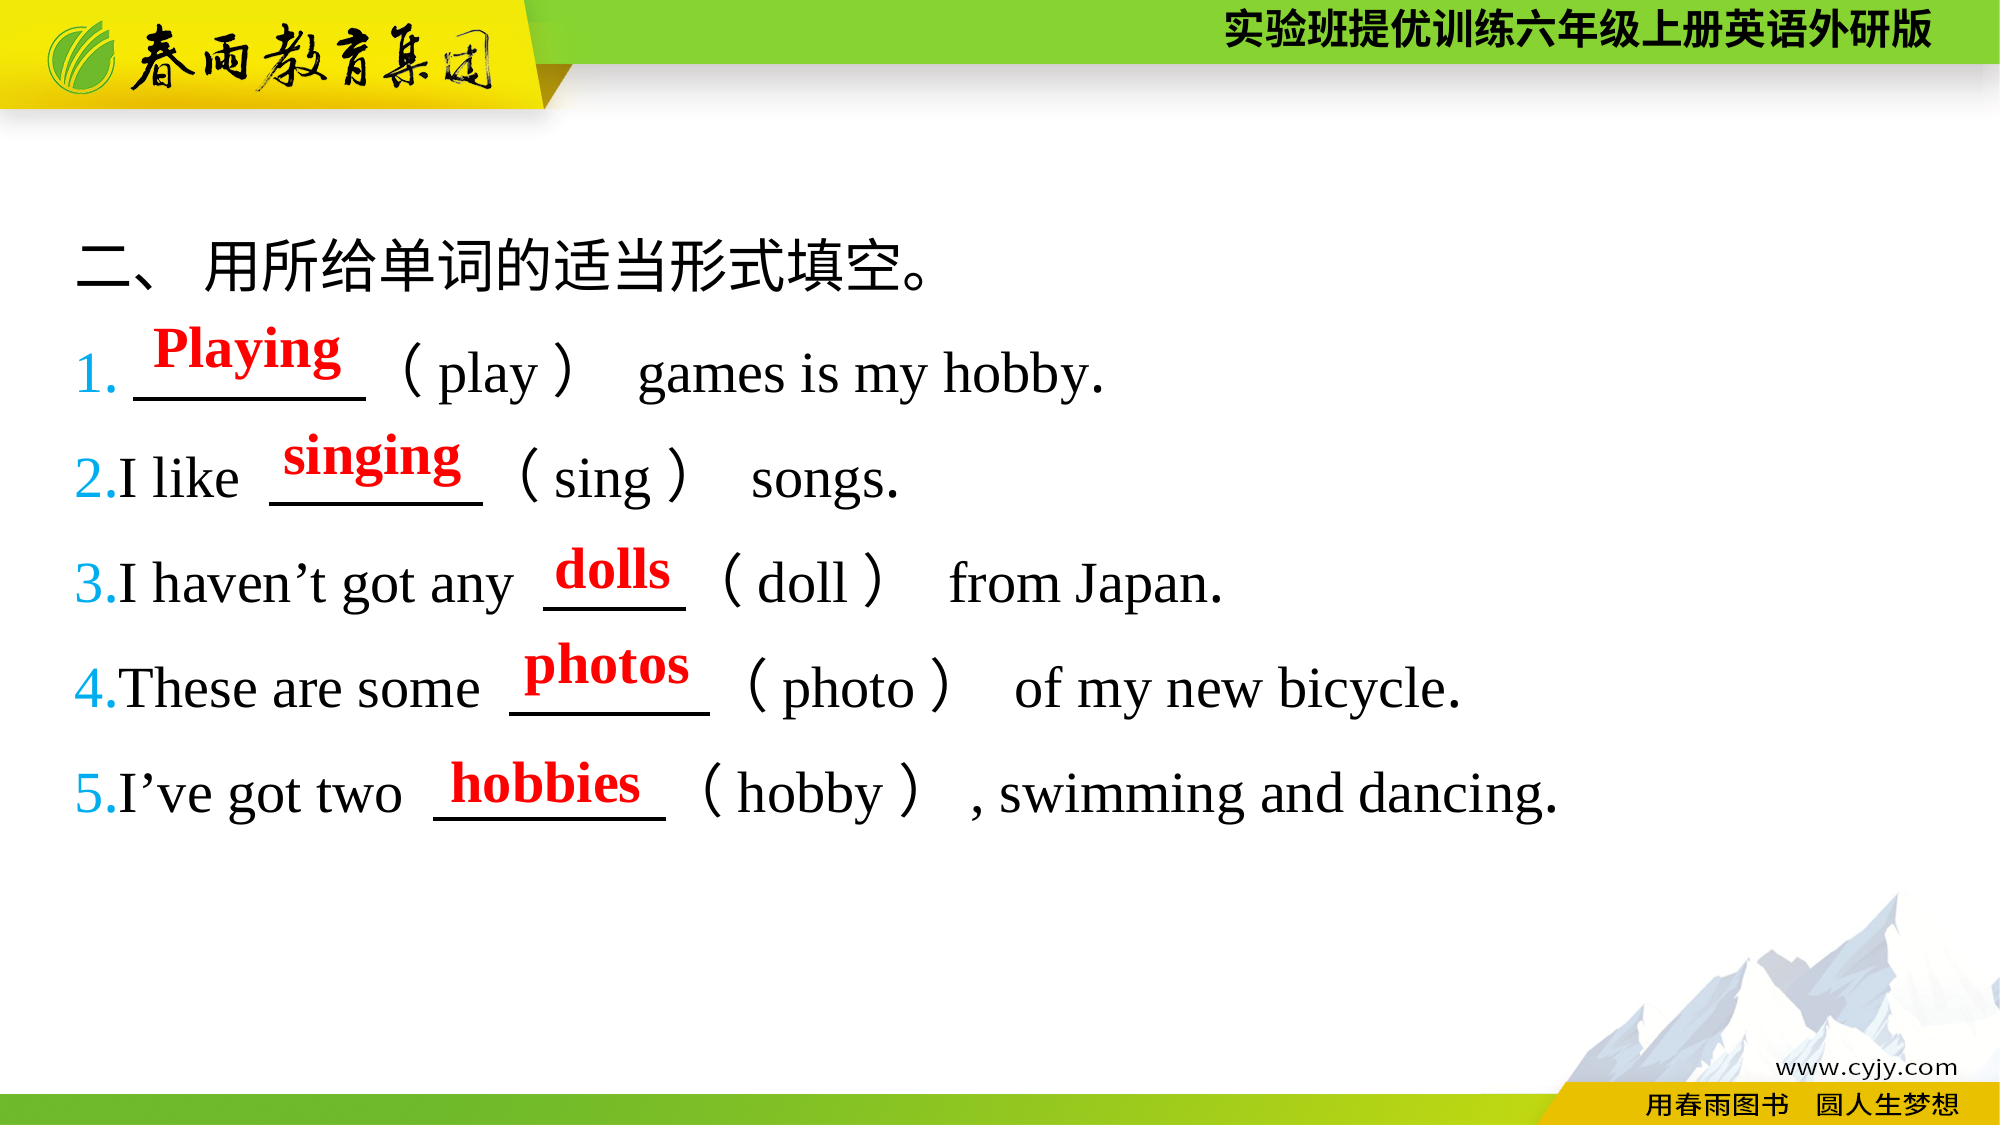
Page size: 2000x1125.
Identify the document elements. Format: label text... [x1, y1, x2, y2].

text_box photos [509, 617, 706, 702]
text_box singing [268, 409, 477, 494]
picture [0, 0, 2000, 1125]
text_box Playing [138, 301, 357, 387]
text_box hobbies [435, 737, 657, 822]
list 二、 用所给单词的适当形式填空。 1. （play） games is my hobby. 2.I like （sing） songs. 3.I haven’t got any （doll） from Japan. 4.These are some （photo） of my new bicycle. 5.I’ve got two （hobby）, swimming and dancing. [59, 187, 1944, 839]
text_box dolls [539, 522, 687, 608]
